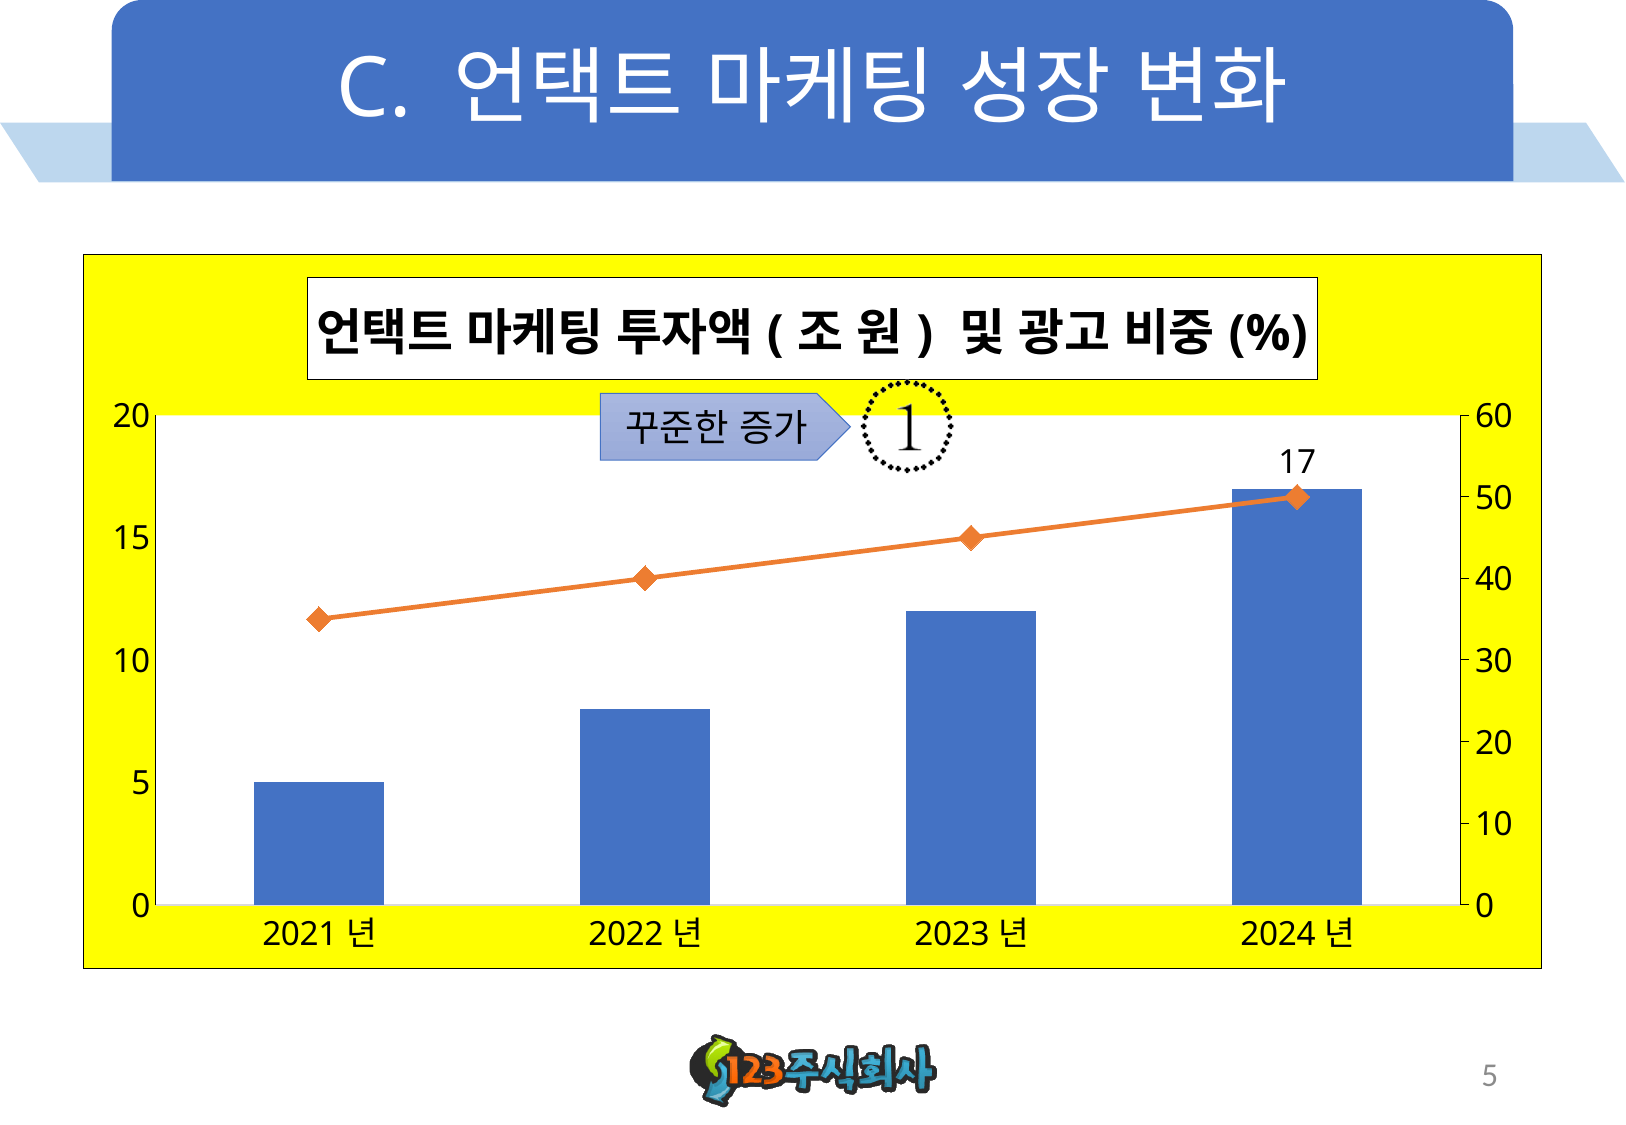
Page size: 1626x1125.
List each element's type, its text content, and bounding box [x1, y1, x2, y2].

picture [858, 378, 958, 475]
slide_number 5 [1147, 1042, 1514, 1103]
picture [677, 1021, 948, 1118]
title C. 언택트 마케팅 성장 변화 [0, 0, 1625, 182]
chart [83, 254, 1542, 969]
